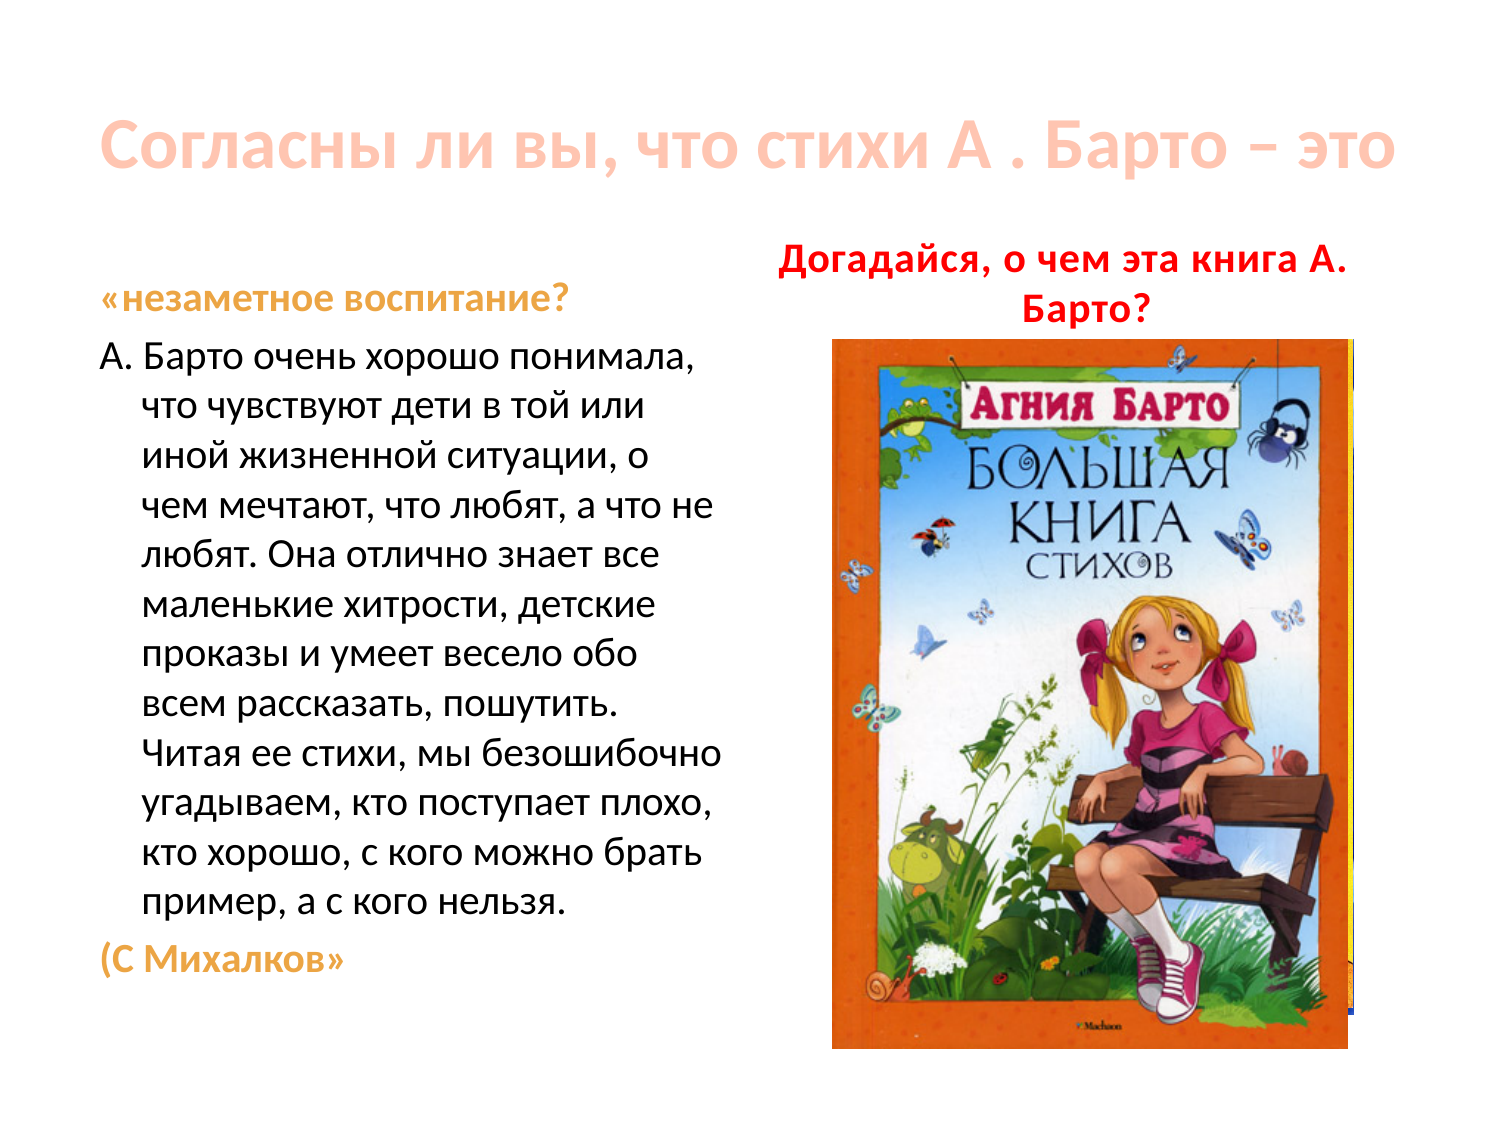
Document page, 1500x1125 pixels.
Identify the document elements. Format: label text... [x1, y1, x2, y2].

list «незаметное воспитание? А. Барто очень хорошо понимала, что чувствуют дети в той или иной жизненной ситуации, о чем мечтают, что любят, а что не любят. Она отлично знает все маленькие хитрости, детские проказы и умеет весело обо всем рассказать, пошутить. Читая ее стихи, мы безошибочно угадываем, кто поступает плохо, кто хорошо, с кого можно брать пример, а с кого нельзя. (С Михалков» [75, 262, 738, 1005]
list Догадайся, о чем эта книга А. Барто? [703, 222, 1425, 340]
picture [831, 339, 1355, 1050]
title Согласны ли вы, что стихи А . Барто – это [75, 45, 1425, 233]
